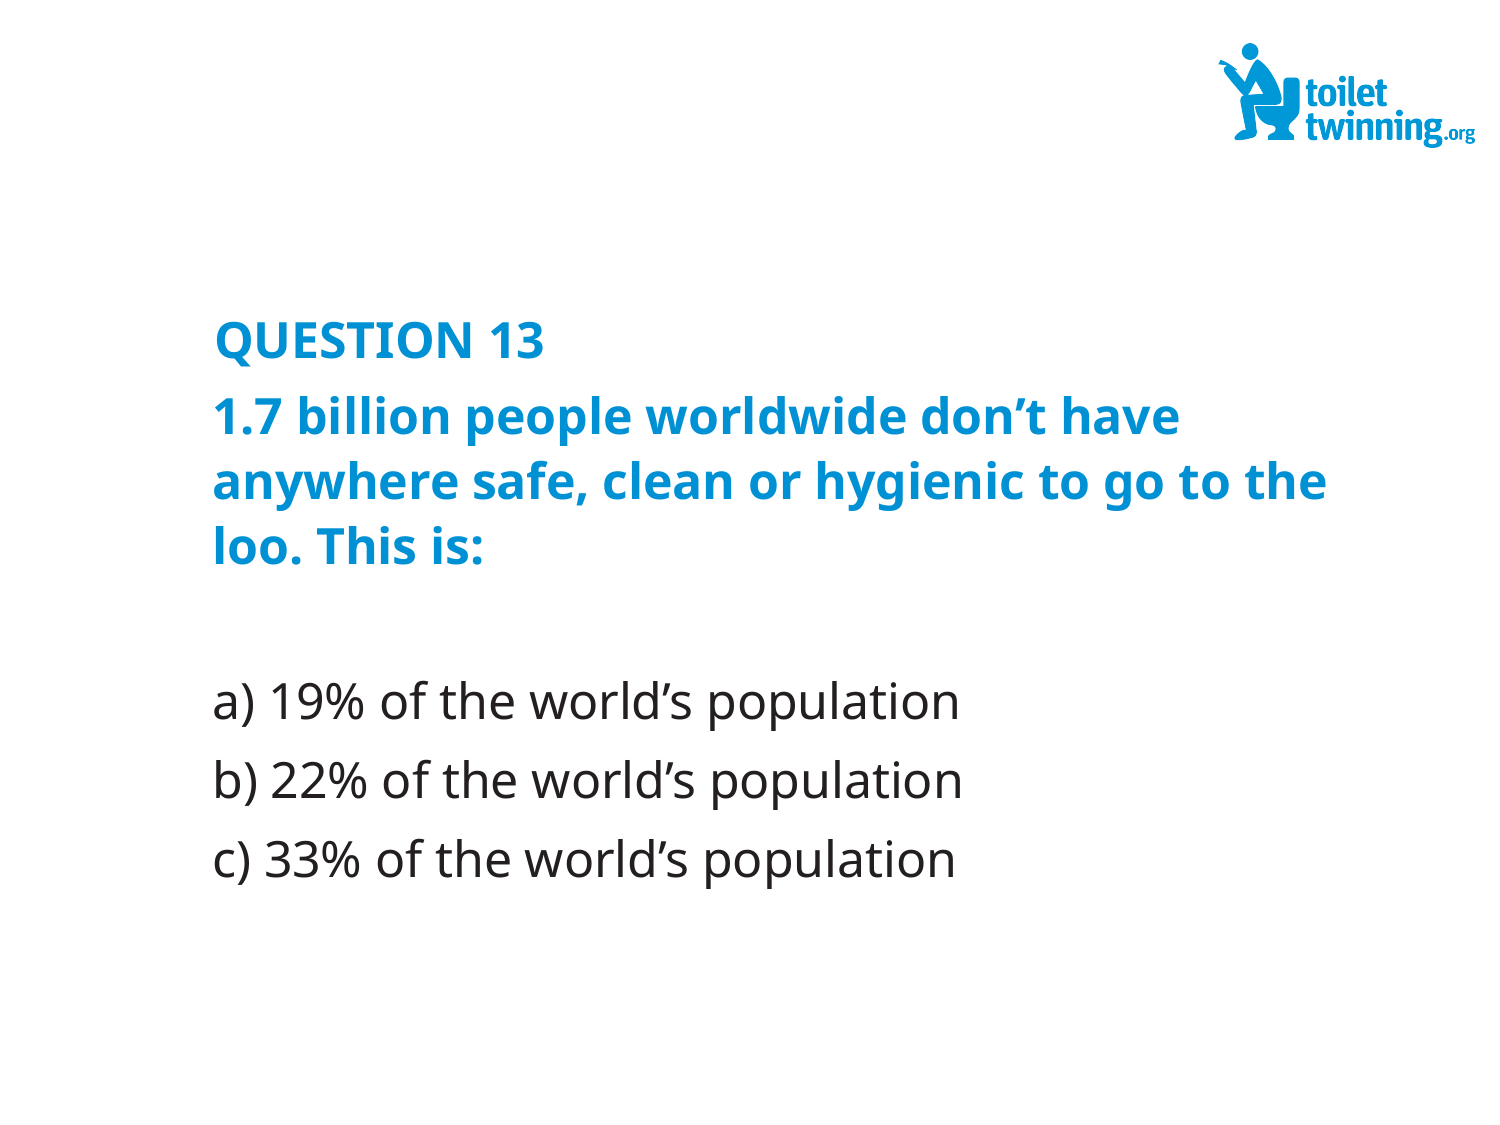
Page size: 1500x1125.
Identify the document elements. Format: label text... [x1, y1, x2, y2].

text_box QUESTION 13 1.7 billion people worldwide don’t have anywhere safe, clean or hygienic to go to the loo. This is: a) 19% of the world’s population b) 22% of the world’s population c) 33% of the world’s population [197, 296, 1378, 975]
picture [1218, 43, 1254, 80]
picture [1250, 84, 1261, 94]
picture [1218, 43, 1475, 148]
